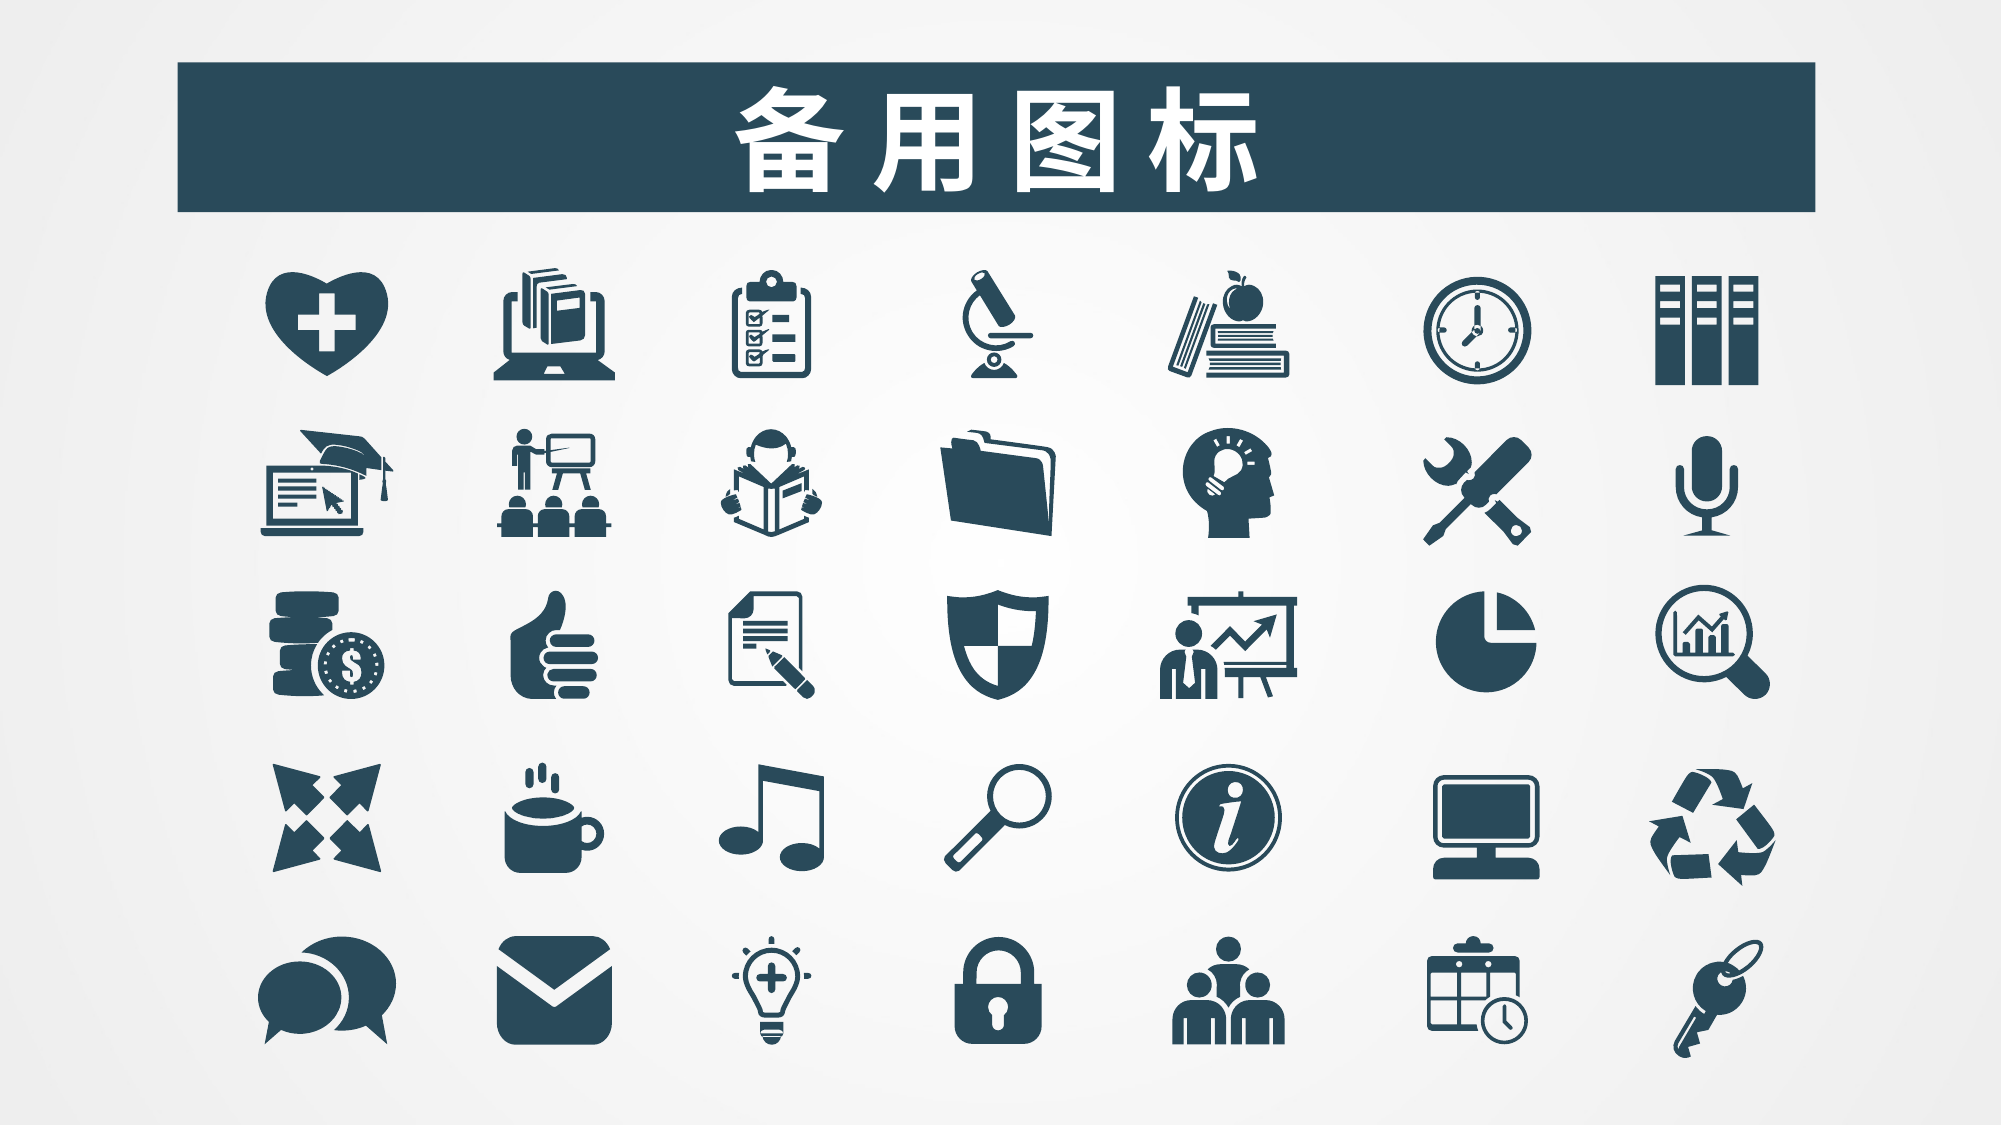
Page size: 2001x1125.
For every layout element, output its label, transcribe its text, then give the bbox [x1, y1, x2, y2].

text_box [768, 936, 775, 944]
text_box [496, 965, 612, 1045]
text_box [718, 764, 824, 872]
text_box [497, 509, 612, 537]
text_box [504, 811, 605, 873]
text_box [760, 1021, 784, 1045]
text_box [1187, 591, 1298, 699]
text_box [258, 961, 342, 1045]
text_box [540, 288, 549, 345]
text_box [380, 456, 394, 502]
text_box [1182, 427, 1275, 538]
text_box [317, 632, 385, 699]
text_box [1160, 649, 1218, 699]
text_box [272, 763, 325, 816]
text_box [731, 287, 812, 379]
text_box [733, 464, 809, 537]
text_box [493, 292, 615, 381]
text_box [731, 972, 740, 979]
text_box [742, 947, 801, 1018]
text_box [1423, 437, 1532, 546]
text_box [940, 429, 1056, 537]
text_box 备 用 图 标 [177, 62, 1816, 213]
text_box [962, 270, 1016, 367]
text_box [1175, 763, 1282, 872]
text_box [522, 268, 560, 329]
text_box [538, 762, 547, 784]
text_box [512, 428, 596, 490]
text_box [551, 773, 560, 794]
text_box [1433, 775, 1540, 880]
text_box [1206, 350, 1290, 378]
text_box [1480, 997, 1528, 1045]
text_box [1207, 964, 1250, 1008]
text_box [728, 591, 803, 686]
text_box [498, 936, 611, 990]
text_box [1691, 276, 1722, 386]
text_box [1691, 436, 1723, 502]
text_box [1216, 936, 1241, 962]
text_box [1655, 584, 1770, 699]
text_box [1655, 276, 1685, 386]
text_box [551, 290, 586, 344]
text_box [765, 648, 815, 699]
text_box [525, 767, 534, 789]
text_box [301, 936, 397, 1045]
text_box [1172, 1000, 1227, 1045]
text_box [545, 495, 563, 508]
text_box [266, 429, 382, 526]
text_box [545, 283, 578, 290]
text_box [1186, 972, 1212, 998]
text_box [943, 764, 1052, 872]
text_box [947, 590, 1049, 700]
text_box [1423, 276, 1532, 385]
text_box [547, 668, 597, 682]
text_box [329, 763, 381, 816]
text_box [272, 820, 325, 873]
text_box [746, 429, 796, 462]
text_box [1673, 939, 1764, 1058]
text_box [987, 332, 1034, 339]
text_box [558, 686, 590, 699]
text_box [1675, 465, 1739, 536]
text_box [269, 591, 339, 697]
text_box [1452, 936, 1494, 953]
text_box [549, 634, 595, 647]
text_box [1427, 956, 1520, 1031]
text_box [260, 528, 364, 537]
text_box [511, 797, 575, 819]
text_box [1230, 1000, 1285, 1045]
text_box [803, 972, 812, 979]
text_box [746, 270, 797, 302]
text_box [265, 272, 389, 377]
text_box [954, 936, 1042, 1044]
text_box [1245, 972, 1271, 998]
text_box [1175, 620, 1203, 647]
text_box [1167, 296, 1276, 378]
text_box [510, 590, 566, 699]
text_box [329, 820, 382, 873]
text_box [508, 495, 527, 508]
text_box [1222, 270, 1264, 322]
picture [0, 0, 2001, 1125]
text_box [971, 362, 1018, 379]
text_box [1435, 591, 1537, 693]
text_box [533, 274, 567, 329]
text_box [1728, 276, 1759, 386]
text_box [1648, 768, 1776, 887]
text_box [720, 488, 742, 515]
text_box [581, 495, 600, 508]
text_box [543, 651, 599, 665]
text_box [801, 488, 823, 515]
